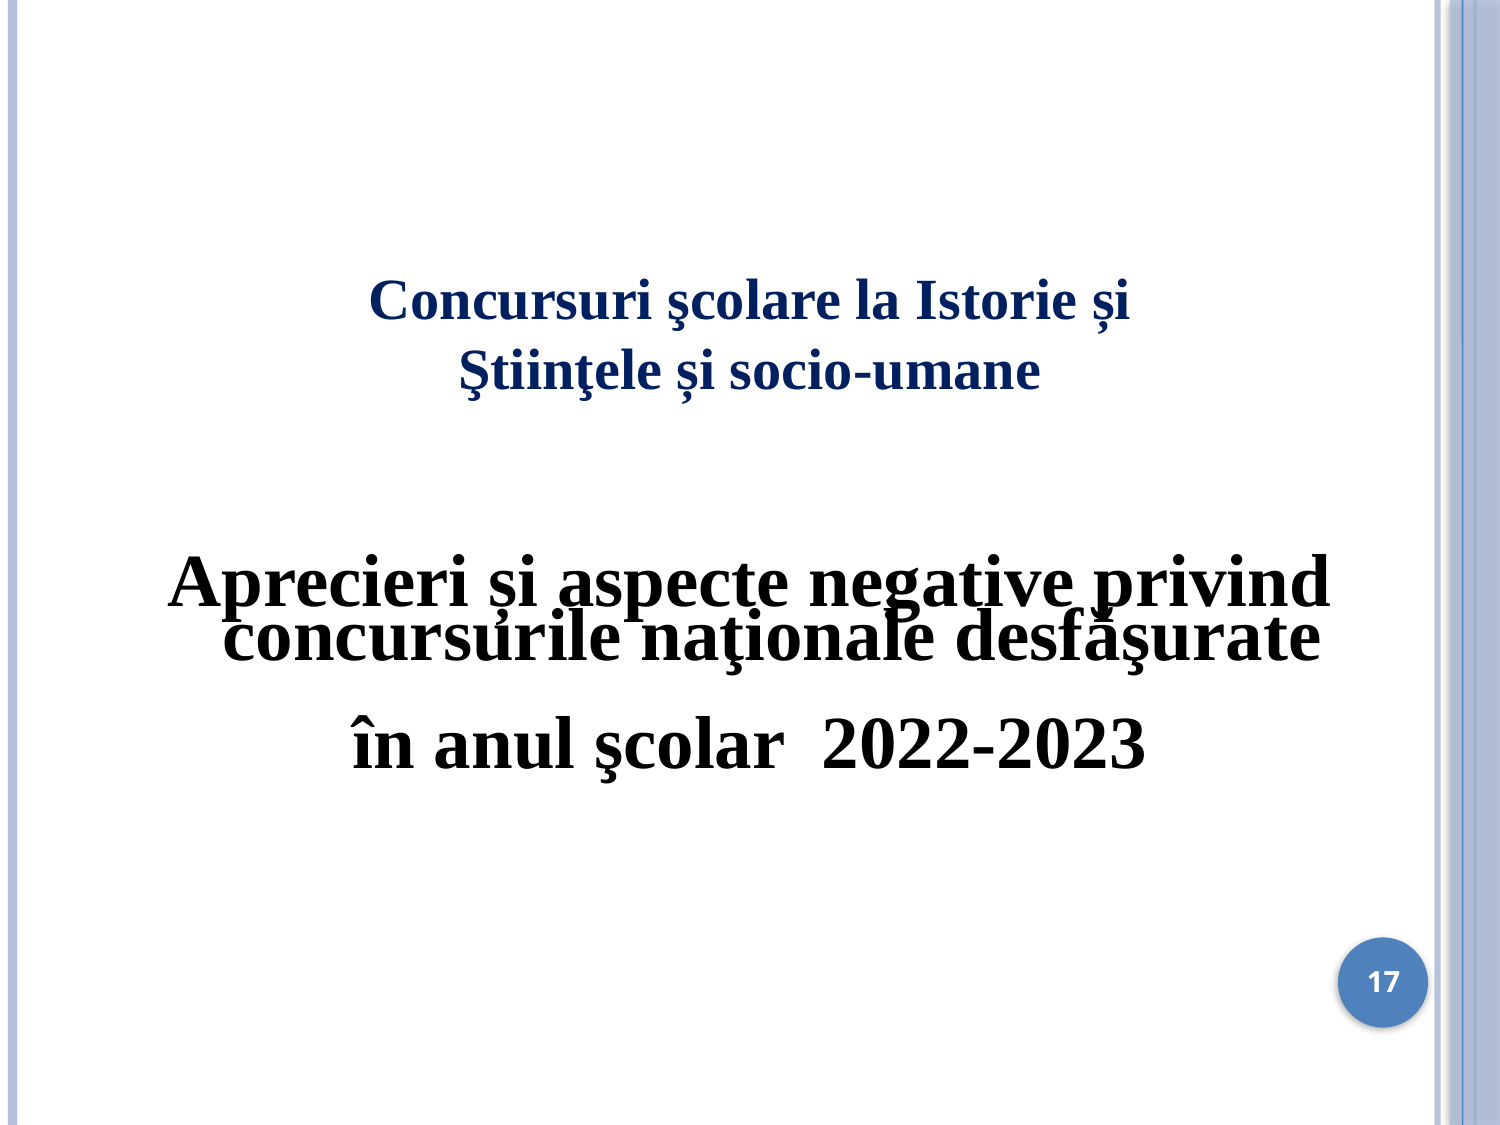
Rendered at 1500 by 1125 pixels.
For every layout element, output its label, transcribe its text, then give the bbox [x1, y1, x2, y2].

text_box Concursuri şcolare la Istorie și Ştiinţele și socio-umane Aprecieri și aspecte negative privind concursurile naţionale desfăşurate în anul şcolar 2022-2023 [112, 99, 1388, 1003]
slide_number 17 [1333, 940, 1434, 1026]
